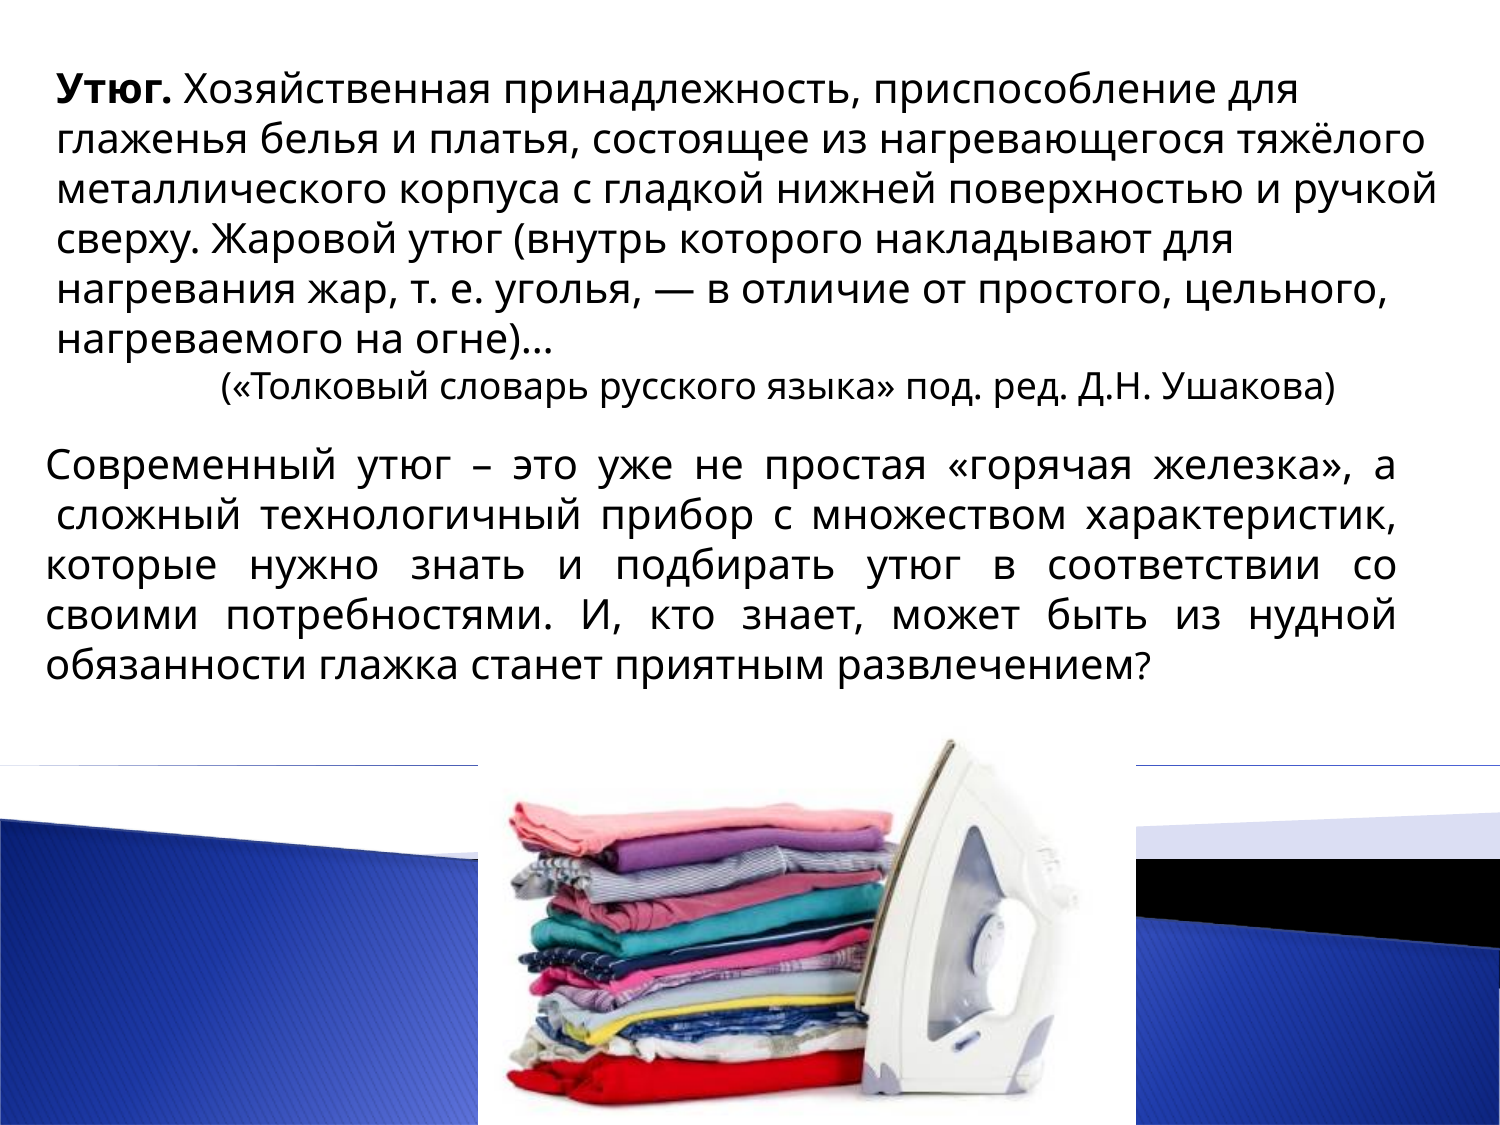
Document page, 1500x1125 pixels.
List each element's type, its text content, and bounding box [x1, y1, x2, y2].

text_box Утюг. Хозяйственная принадлежность, приспособление для глаженья белья и платья, состоящее из нагревающегося тяжёлого металлического корпуса с гладкой нижней поверхностью и ручкой сверху. Жаровой утюг (внутрь которого накладывают для нагревания жар, т. е. уголья, — в отличие от простого, цельного, нагреваемого на огне)… («Толковый словарь русского языка» под. ред. Д.Н. Ушакова) [41, 54, 1471, 415]
picture [0, 689, 1500, 1125]
text_box Современный утюг – это уже не простая «горячая железка», а сложный технологичный прибор с множеством характеристик, которые нужно знать и подбирать утюг в соответствии со своими потребностями. И, кто знает, может быть из нудной обязанности глажка станет приятным развлечением? [30, 430, 1413, 696]
